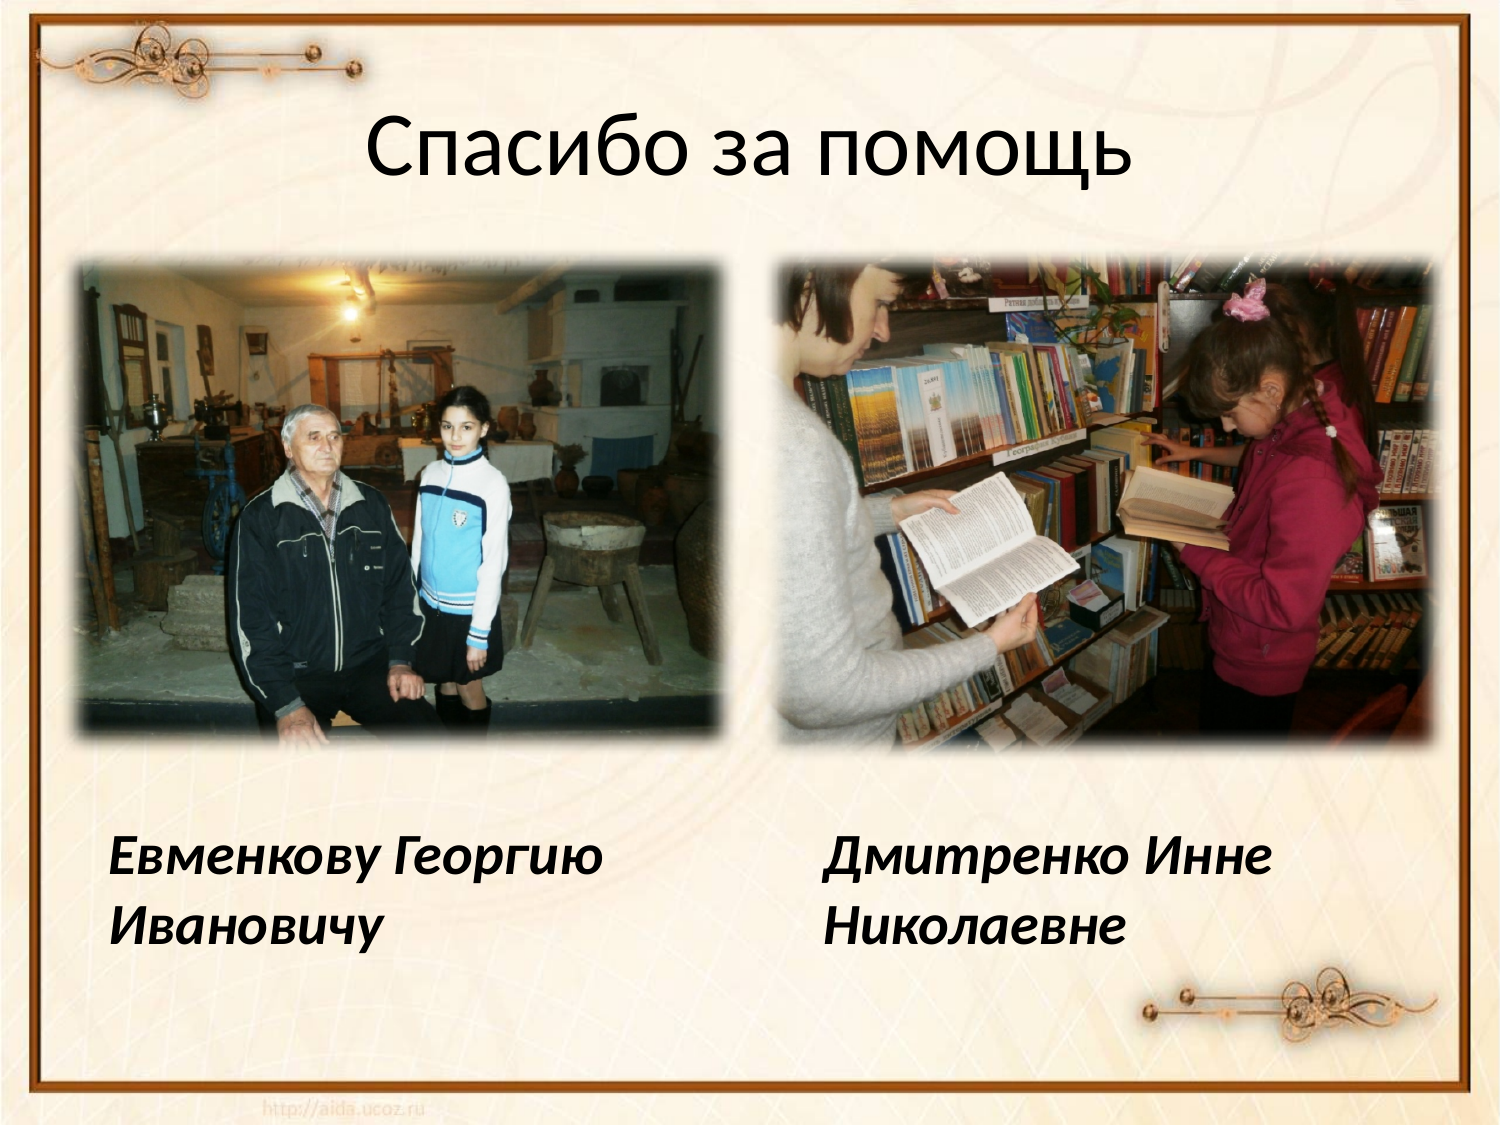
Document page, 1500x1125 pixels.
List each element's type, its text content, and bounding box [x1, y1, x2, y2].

title Спасибо за помощь [75, 45, 1425, 233]
picture [0, 0, 1500, 1125]
text_box Евменкову Георгию Ивановичу [93, 808, 657, 964]
text_box Дмитренко Инне Николаевне [808, 808, 1372, 964]
